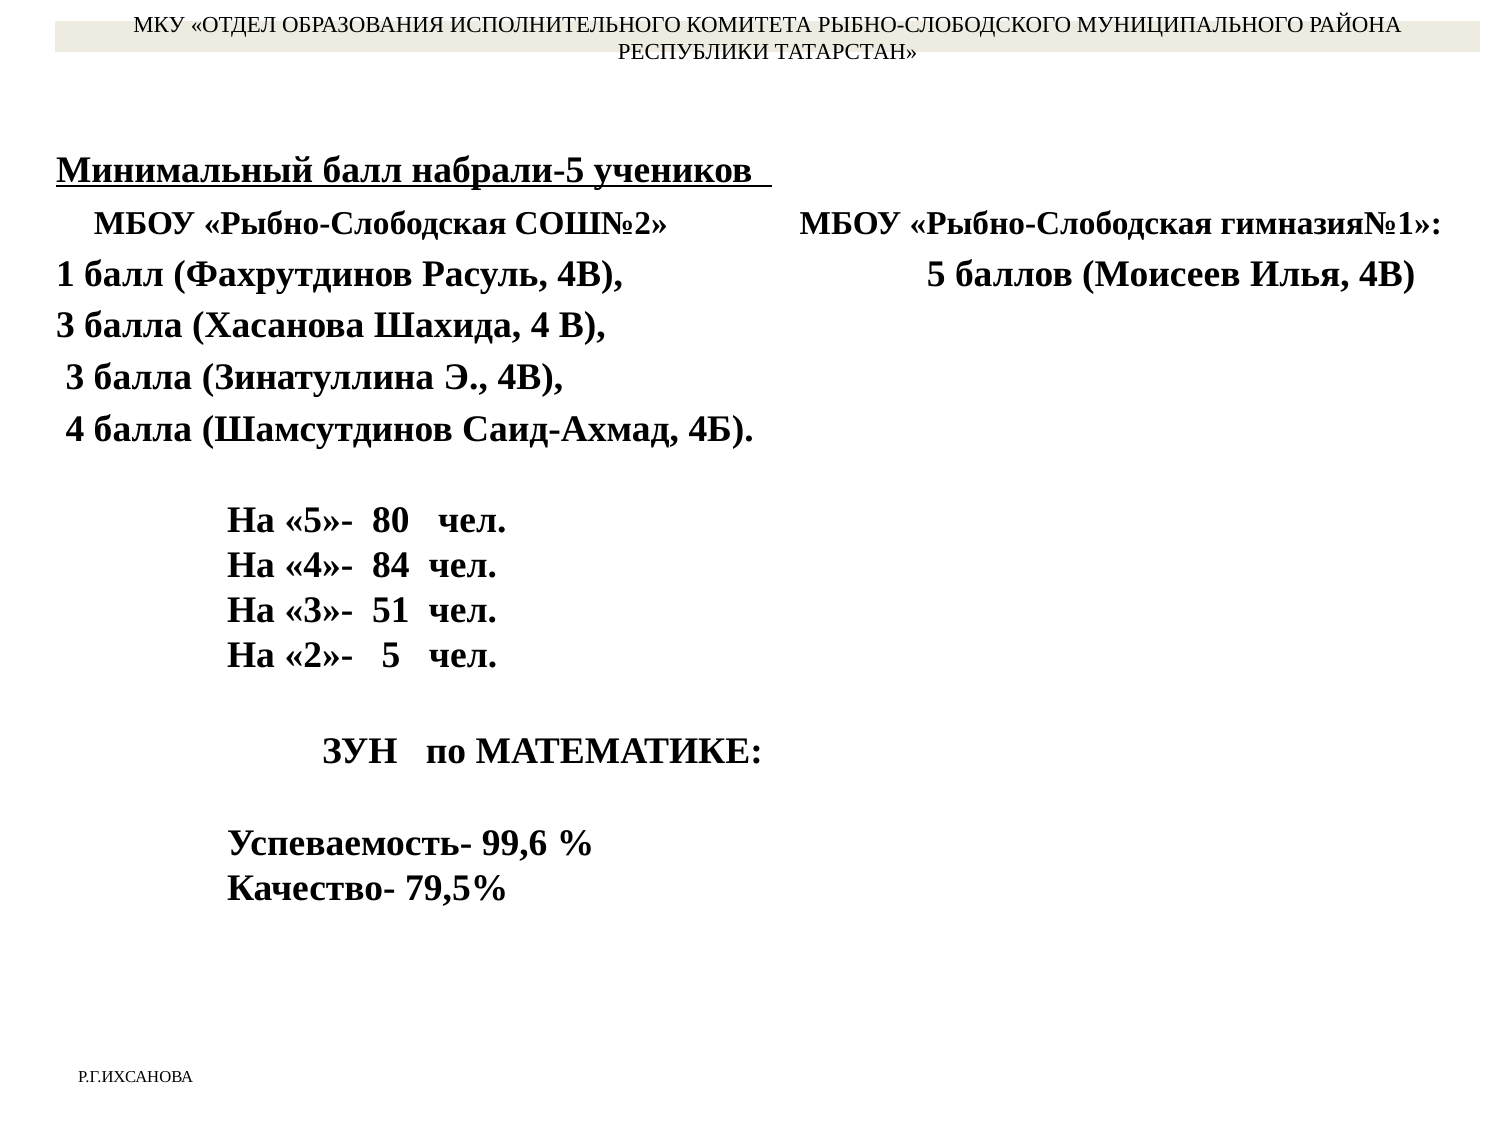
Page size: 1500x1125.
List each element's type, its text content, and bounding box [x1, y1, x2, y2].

text_box Р.Г.ИХСАНОВА [16, 1045, 256, 1108]
text_box МКУ «ОТДЕЛ ОБРАЗОВАНИЯ ИСПОЛНИТЕЛЬНОГО КОМИТЕТА РЫБНО-СЛОБОДСКОГО МУНИЦИПАЛЬНОГО РАЙОНА РЕСПУБЛИКИ ТАТАРСТАН» [51, 17, 1484, 57]
text_box Минимальный балл набрали-5 учеников МБОУ «Рыбно-Слободская СОШ№2» МБОУ «Рыбно-Слободская гимназия№1»: 1 балл (Фахрутдинов Расуль, 4В), 5 баллов (Моисеев Илья, 4В) 3 балла (Хасанова Шахида, 4 В), 3 балла (Зинатуллина Э., 4В), 4 балла (Шамсутдинов Саид-Ахмад, 4Б). На «5»- 80 чел. На «4»- 84 чел. На «3»- 51 чел. На «2»- 5 чел. ЗУН по МАТЕМАТИКЕ: Успеваемость- 99,6 % Качество- 79,5% [41, 131, 1471, 915]
